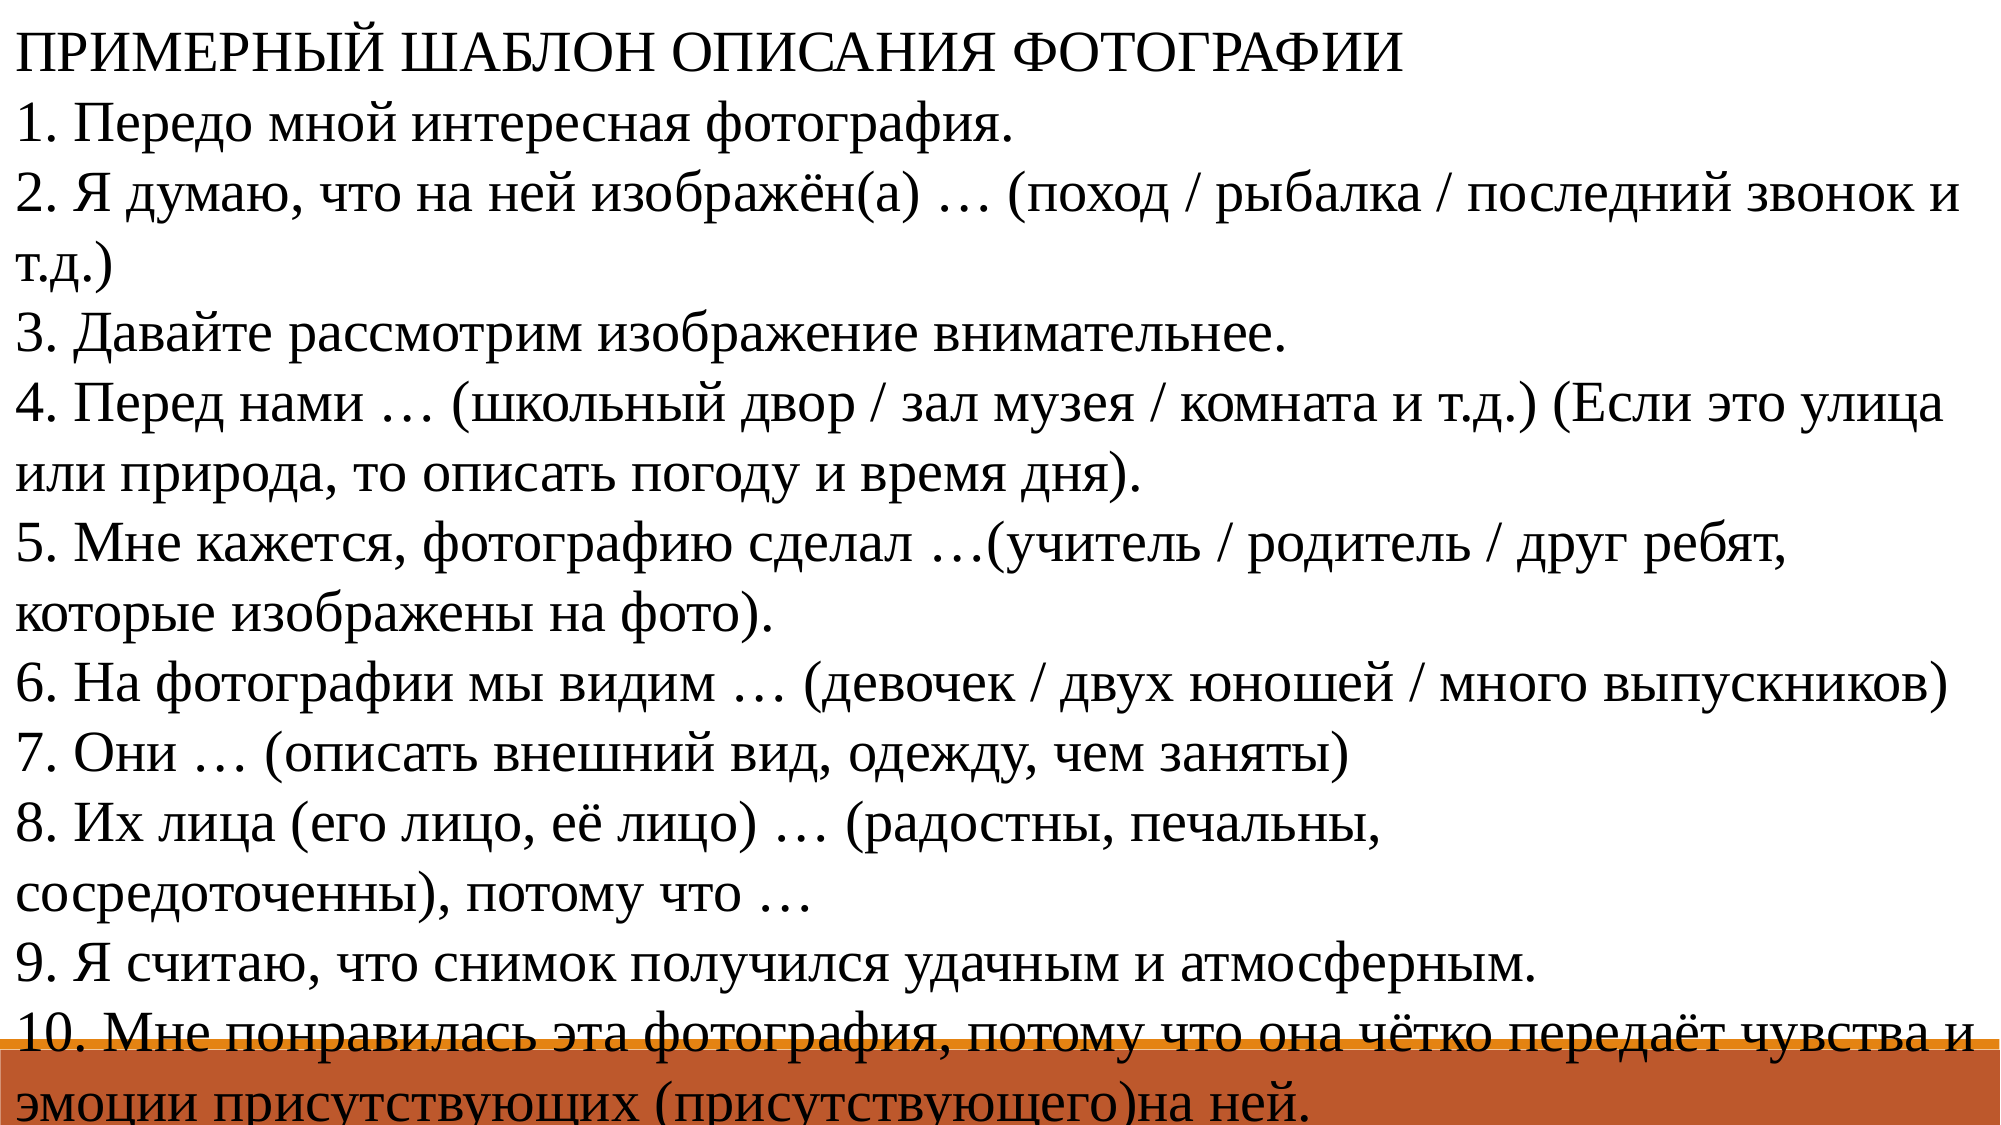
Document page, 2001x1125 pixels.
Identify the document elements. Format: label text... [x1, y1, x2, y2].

text_box ПРИМЕРНЫЙ ШАБЛОН ОПИСАНИЯ ФОТОГРАФИИ 1. Передо мной интересная фотография. 2. Я думаю, что на ней изображён(а) … (поход / рыбалка / последний звонок и т.д.) 3. Давайте рассмотрим изображение внимательнее. 4. Перед нами … (школьный двор / зал музея / комната и т.д.) (Если это улица или природа, то описать погоду и время дня). 5. Мне кажется, фотографию сделал …(учитель / родитель / друг ребят, которые изображены на фото). 6. На фотографии мы видим … (девочек / двух юношей / много выпускников) 7. Они … (описать внешний вид, одежду, чем заняты) 8. Их лица (его лицо, её лицо) … (радостны, печальны, сосредоточенны), потому что … 9. Я считаю, что снимок получился удачным и атмосферным. 10. Мне понравилась эта фотография, потому что она чётко передаёт чувства и эмоции присутствующих (присутствующего)на ней. [0, 5, 2000, 1125]
